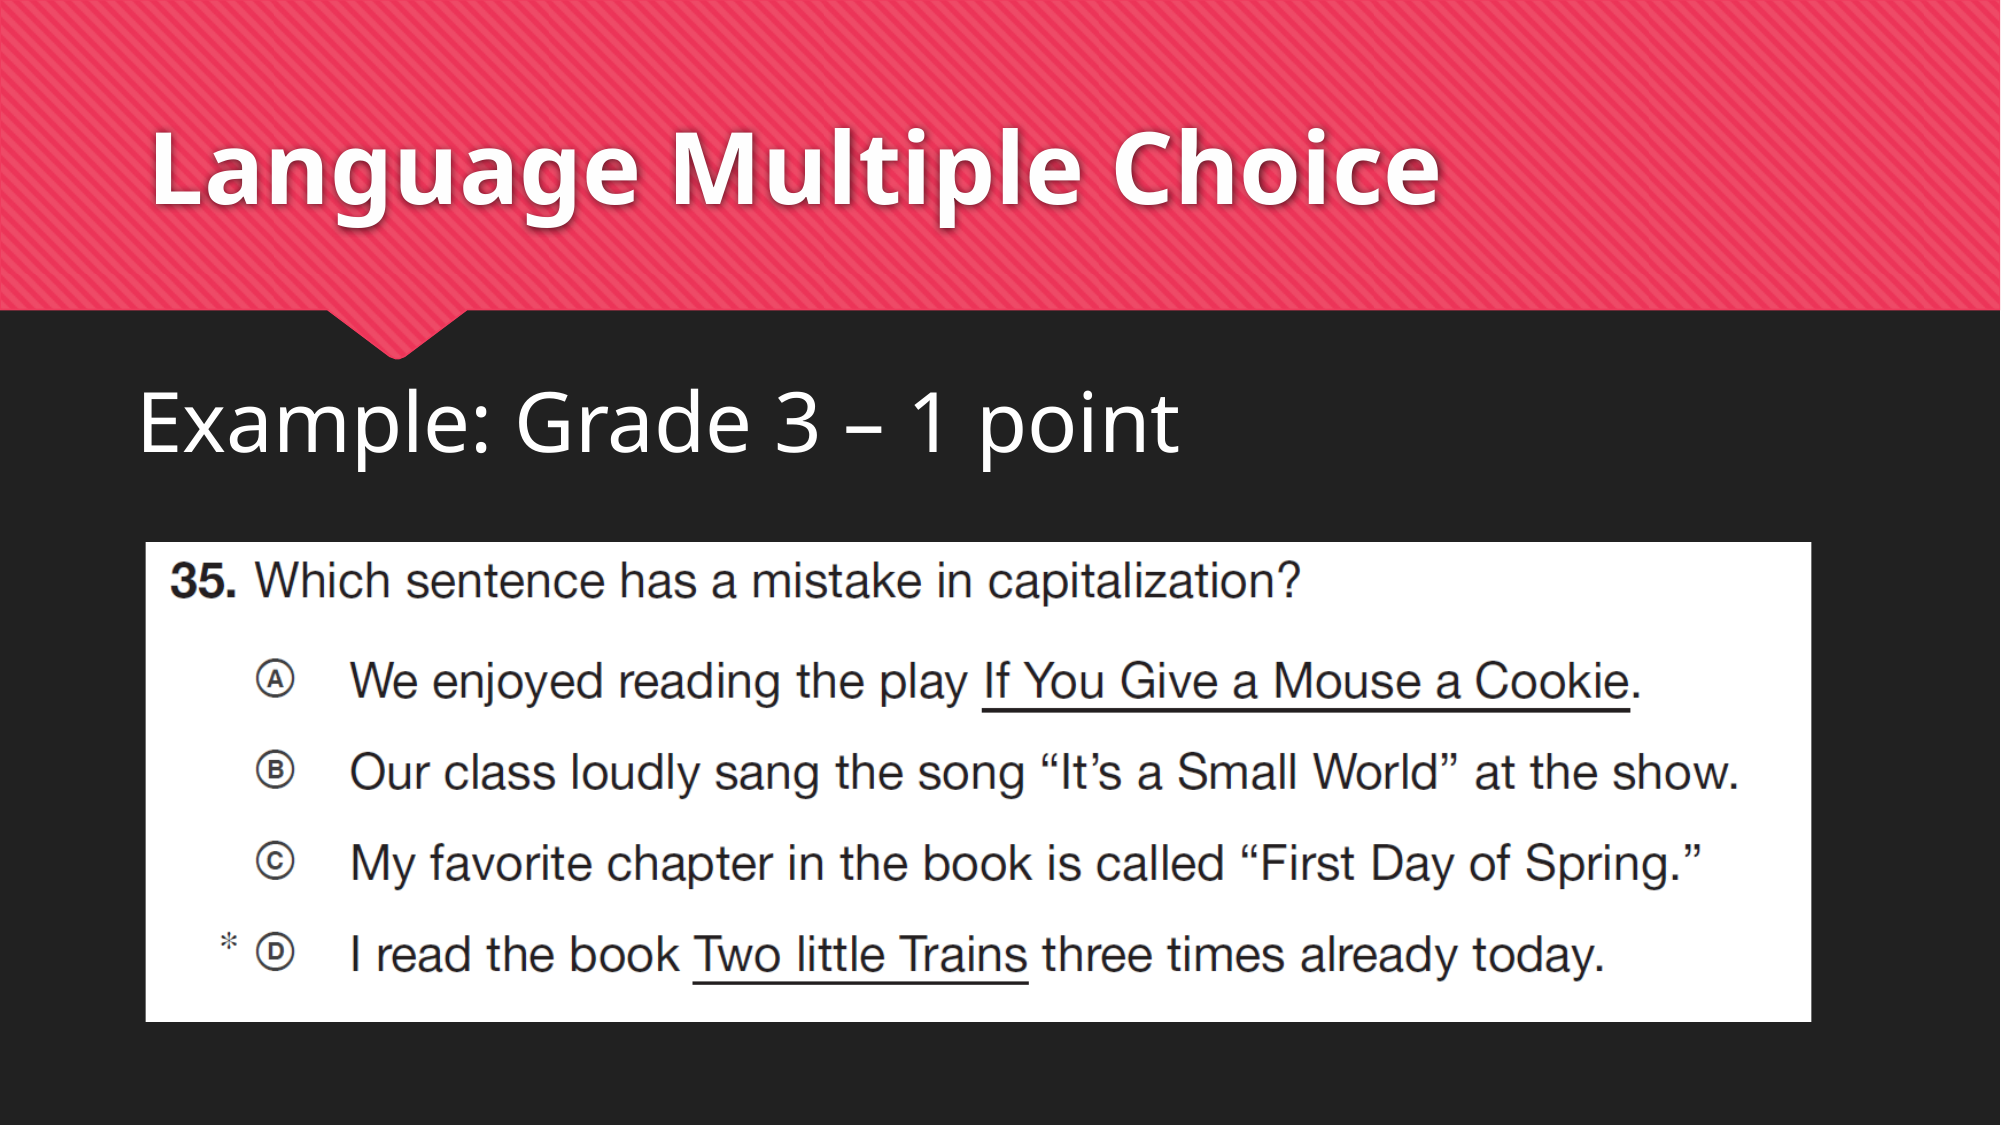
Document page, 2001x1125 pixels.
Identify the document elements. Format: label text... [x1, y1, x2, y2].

title Language Multiple Choice [132, 73, 1868, 233]
text_box Example: Grade 3 – 1 point [121, 362, 1800, 477]
picture [145, 542, 1812, 1023]
